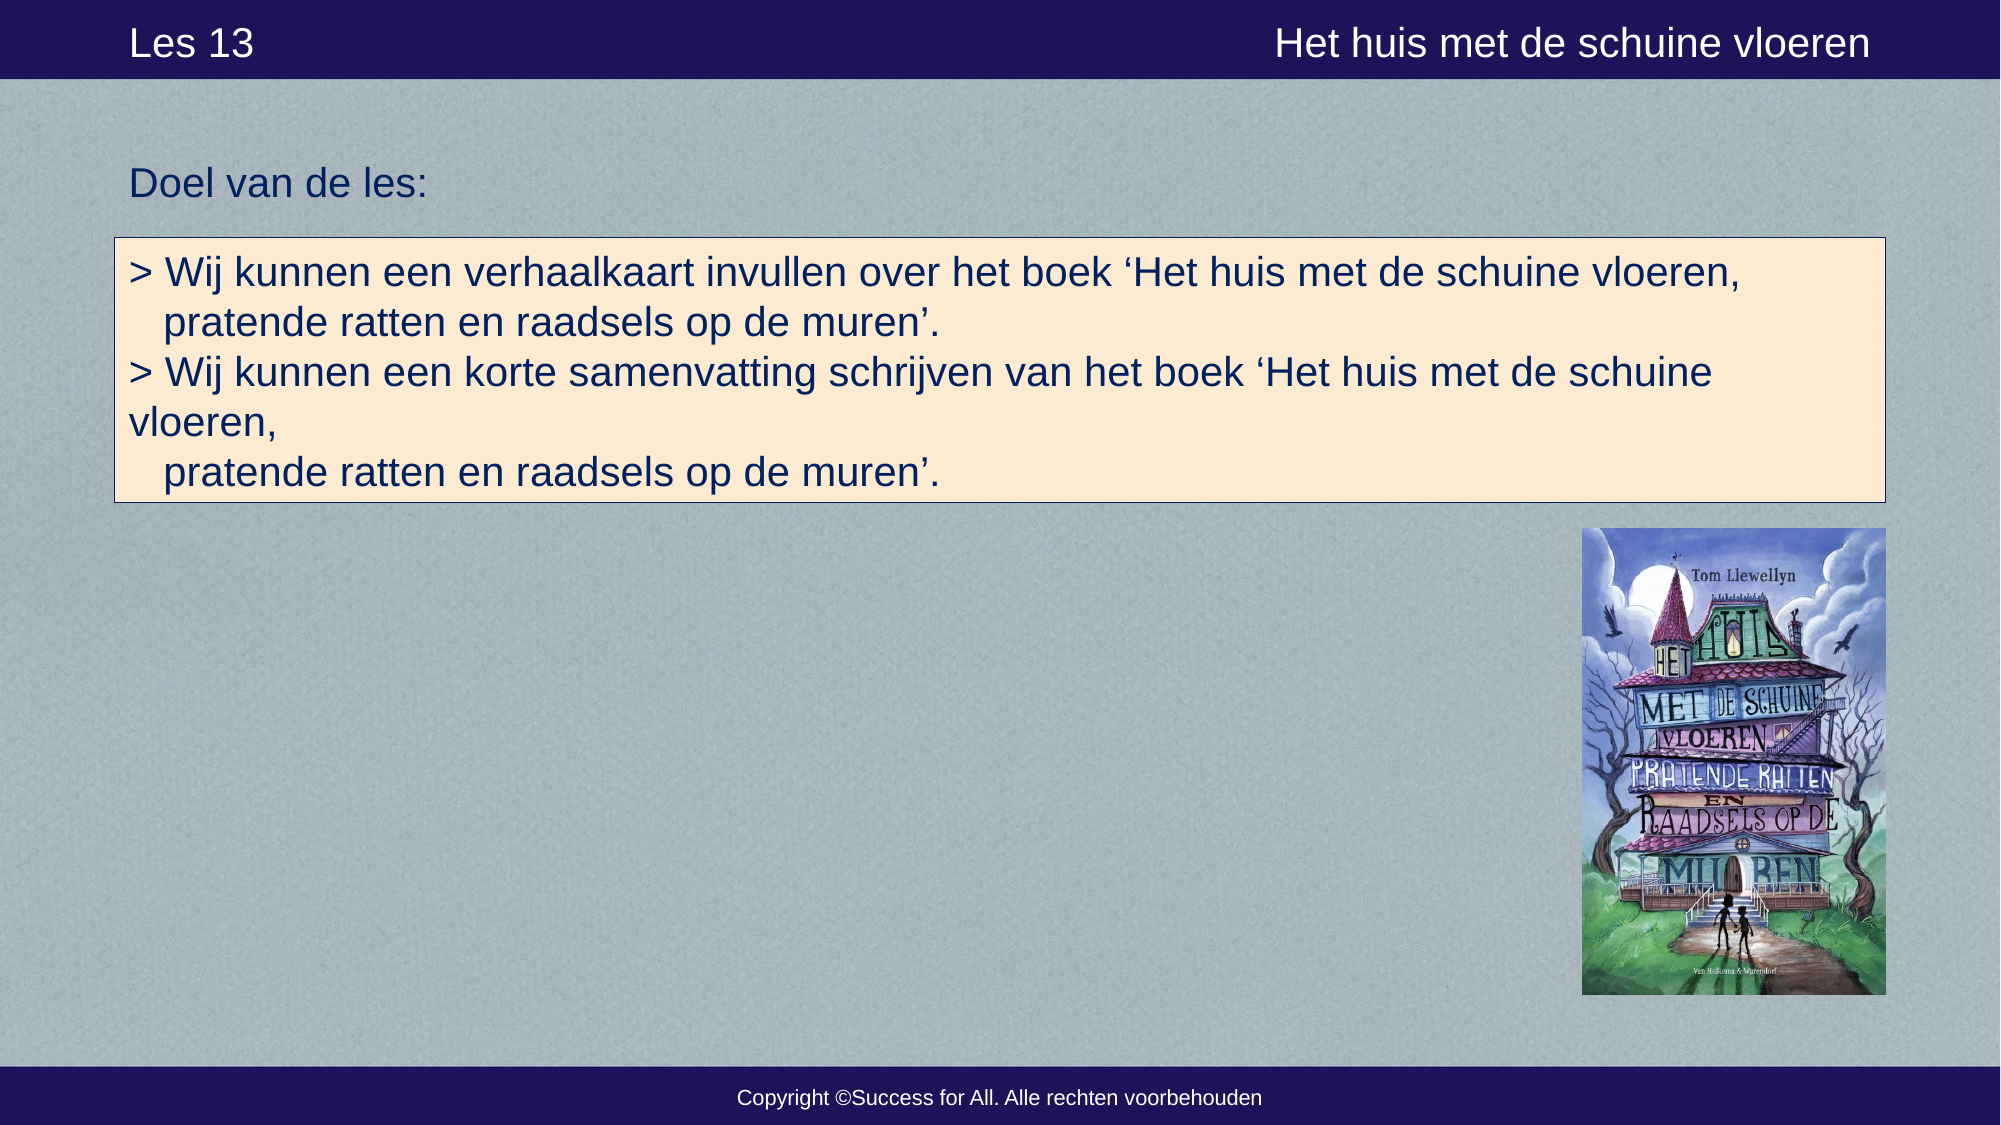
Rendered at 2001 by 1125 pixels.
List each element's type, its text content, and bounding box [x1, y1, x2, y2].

text_box Het huis met de schuine vloeren [999, 8, 1886, 73]
text_box Copyright ©Success for All. Alle rechten voorbehouden [0, 1076, 2000, 1125]
text_box Les 13 [114, 8, 354, 73]
text_box Doel van de les: [113, 148, 1635, 214]
text_box > Wij kunnen een verhaalkaart invullen over het boek ‘Het huis met de schuine vloeren, pratende ratten en raadsels op de muren’. > Wij kunnen een korte samenvatting schrijven van het boek ‘Het huis met de schuine vloeren, pratende ratten en raadsels op de muren’. [114, 237, 1886, 503]
picture [0, 0, 2001, 1125]
